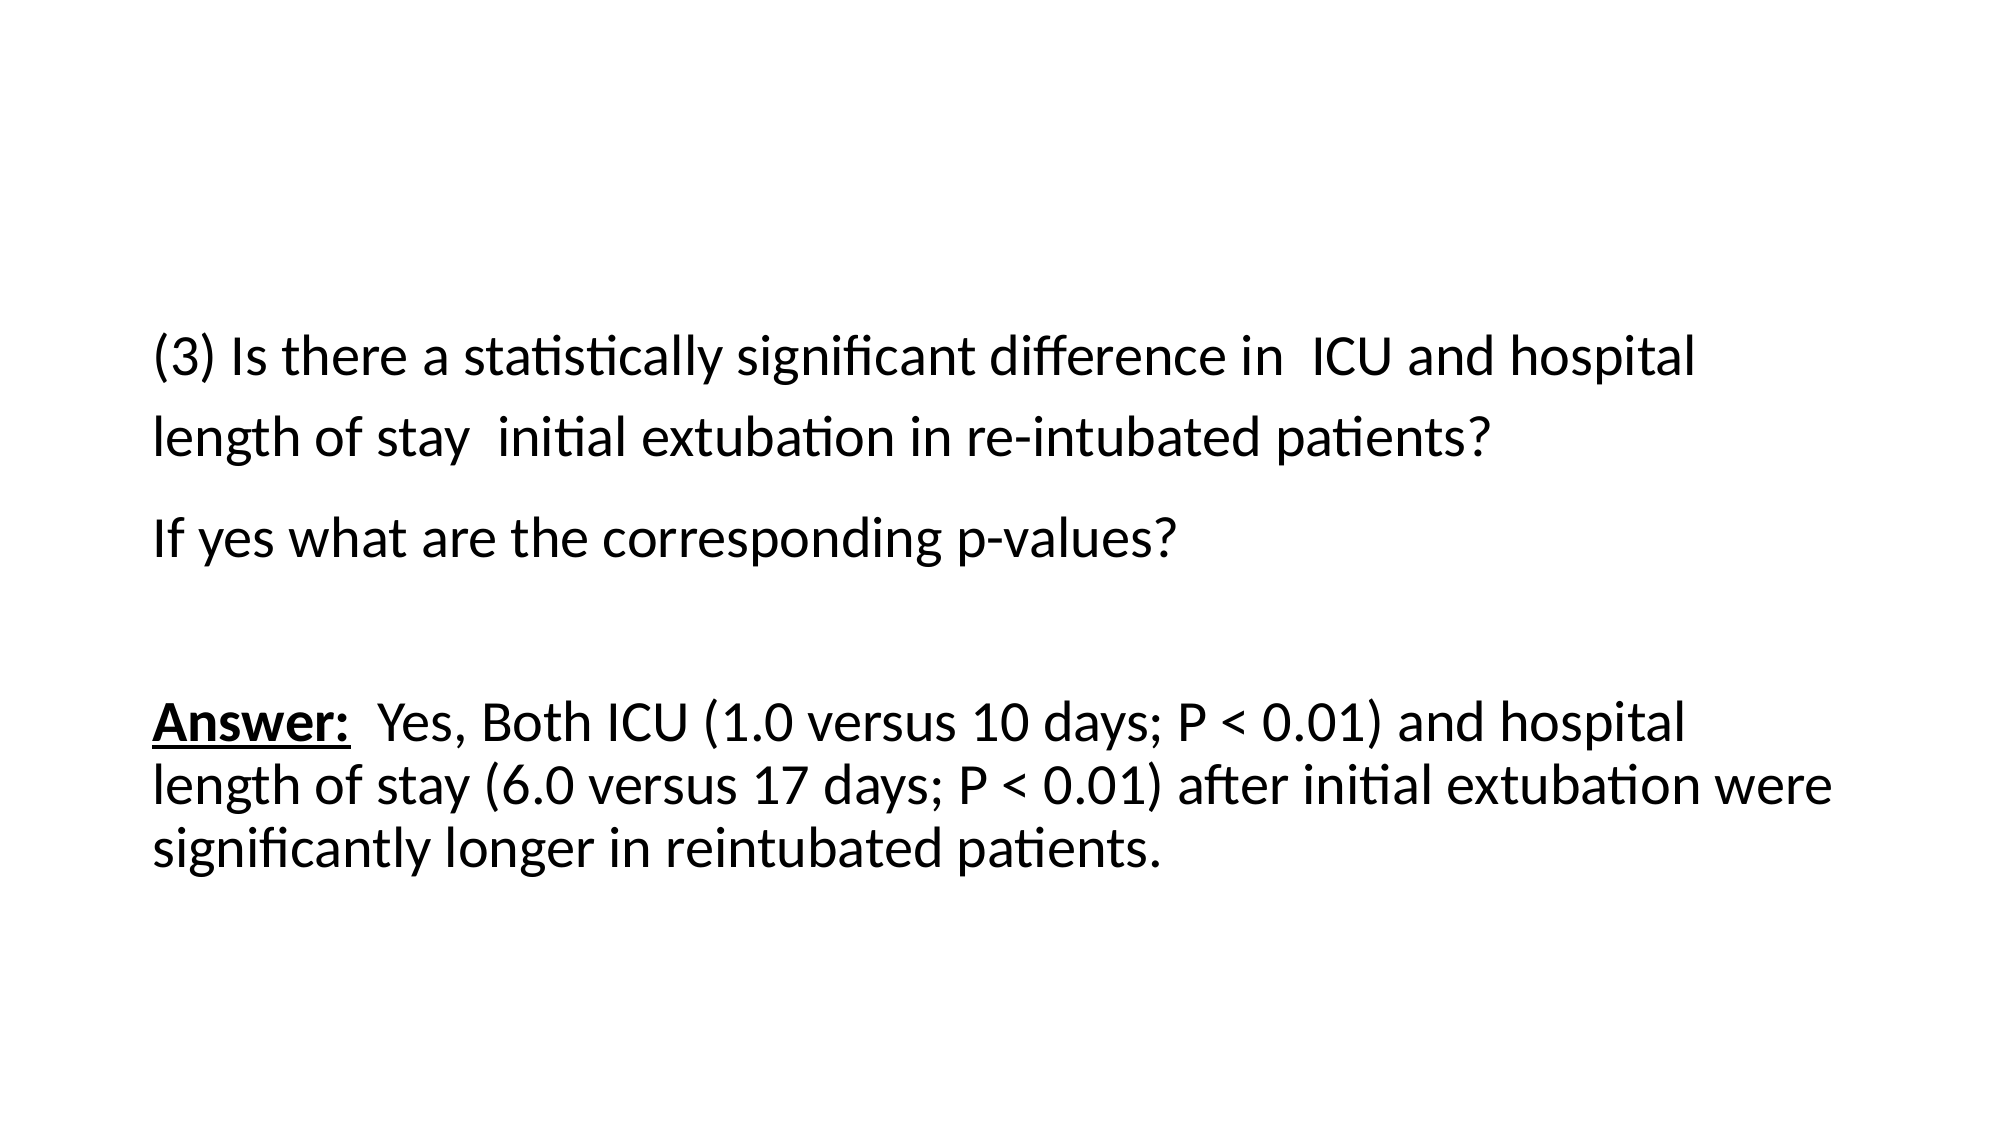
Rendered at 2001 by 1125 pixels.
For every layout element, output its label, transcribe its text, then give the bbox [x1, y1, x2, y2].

list (3) Is there a statistically significant difference in ICU and hospital length of stay initial extubation in re-intubated patients? If yes what are the corresponding p-values? Answer: Yes, Both ICU (1.0 versus 10 days; P < 0.01) and hospital length of stay (6.0 versus 17 days; P < 0.01) after initial extubation were significantly longer in reintubated patients. [137, 299, 1863, 1014]
